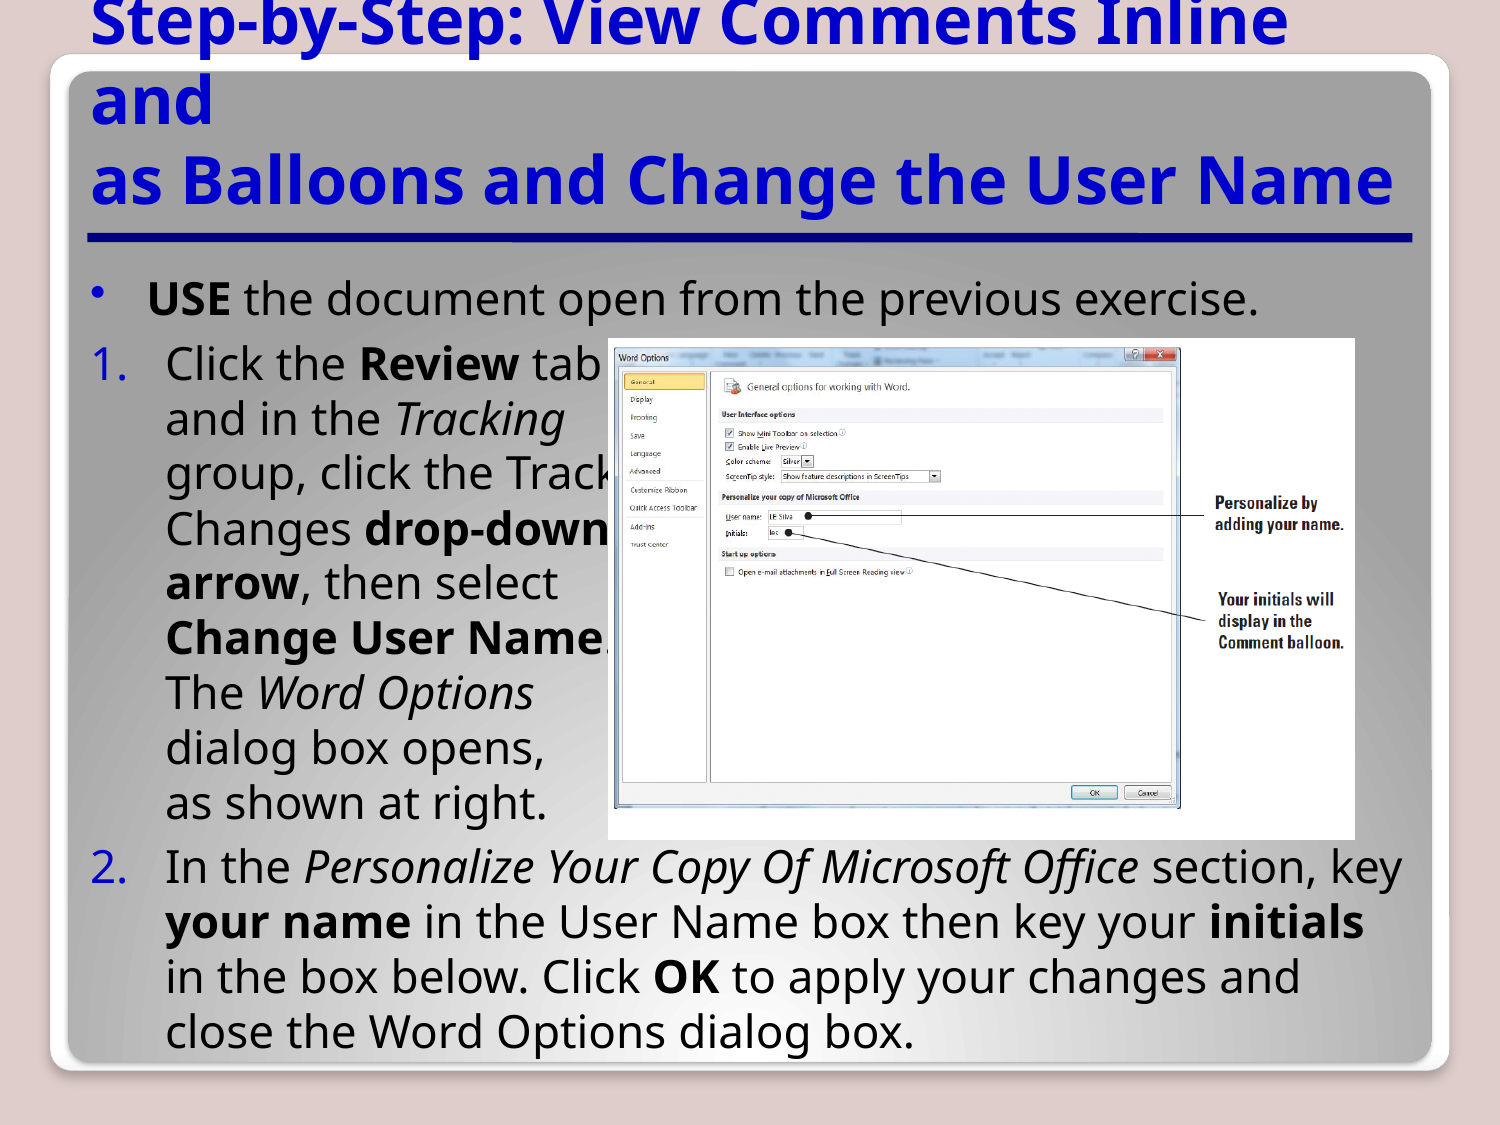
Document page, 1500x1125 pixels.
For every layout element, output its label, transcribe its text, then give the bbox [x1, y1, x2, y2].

picture [607, 337, 1355, 841]
list USE the document open from the previous exercise. Click the Review tab and in the Tracking group, click the Track Changes drop-down arrow, then select Change User Name. The Word Options dialog box opens, as shown at right. In the Personalize Your Copy Of Microsoft Office section, key your name in the User Name box then key your initials in the box below. Click OK to apply your changes and close the Word Options dialog box. [74, 262, 1426, 1063]
title Step-by-Step: View Comments Inline and as Balloons and Change the User Name [74, 74, 1426, 226]
